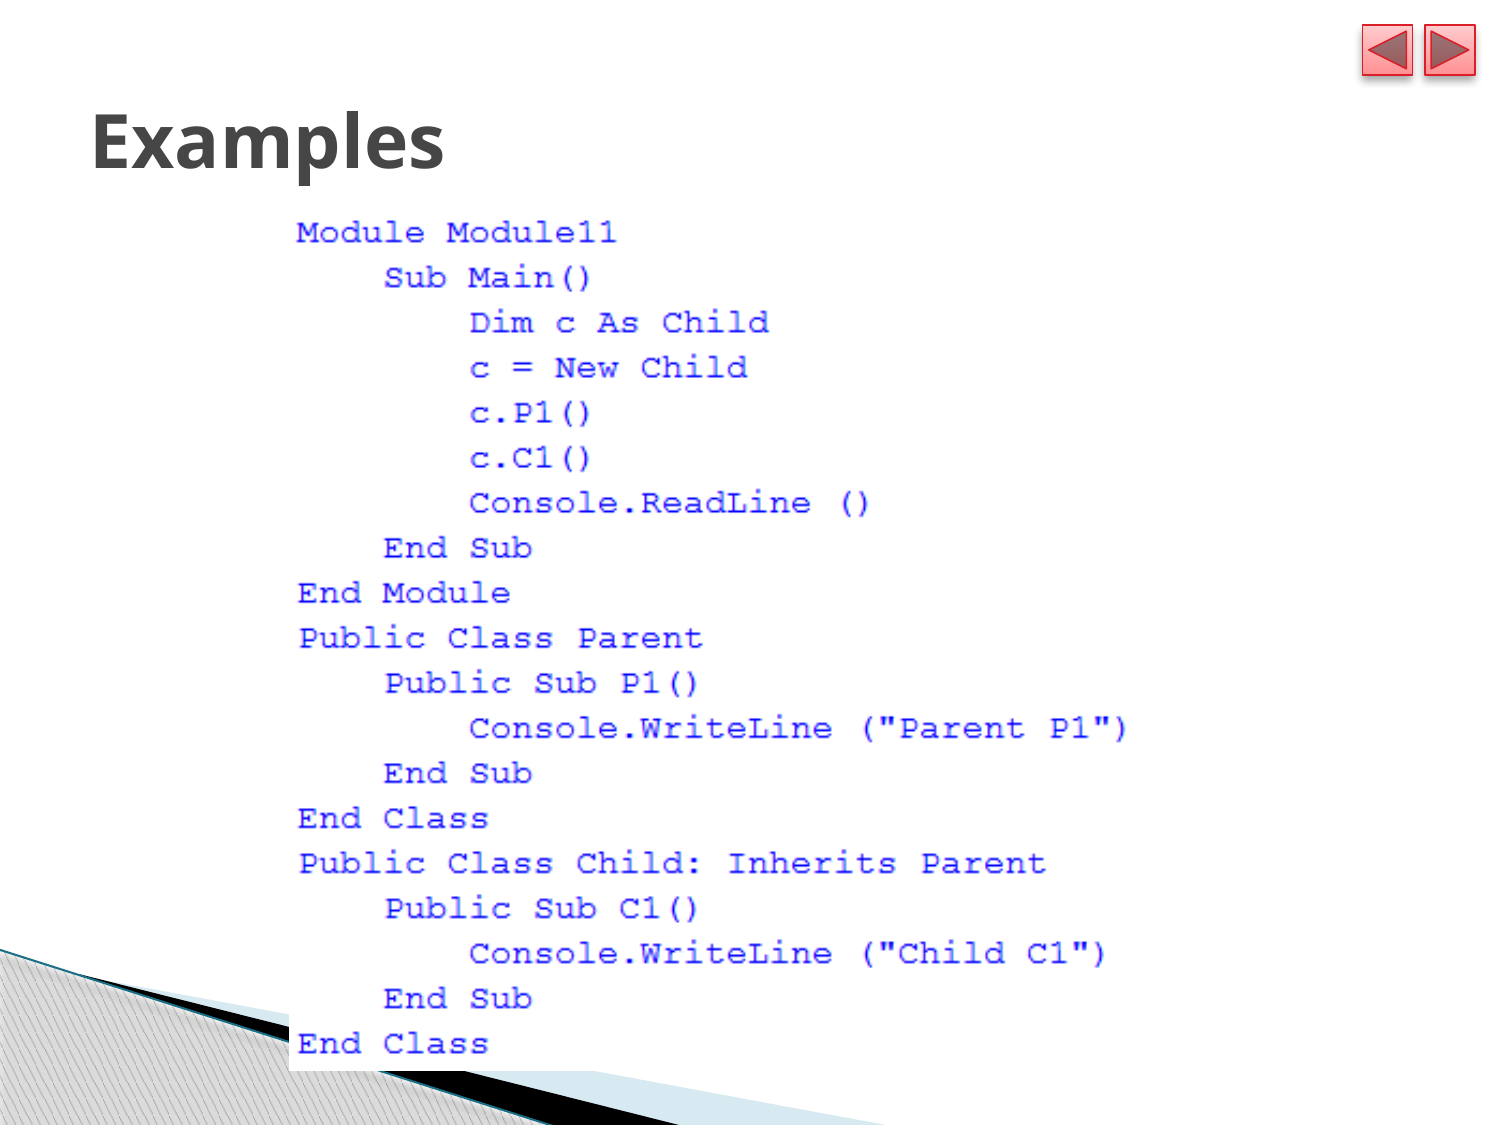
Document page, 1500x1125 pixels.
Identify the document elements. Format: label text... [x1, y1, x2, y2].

title Examples [75, 45, 1425, 233]
picture [288, 217, 1235, 1071]
